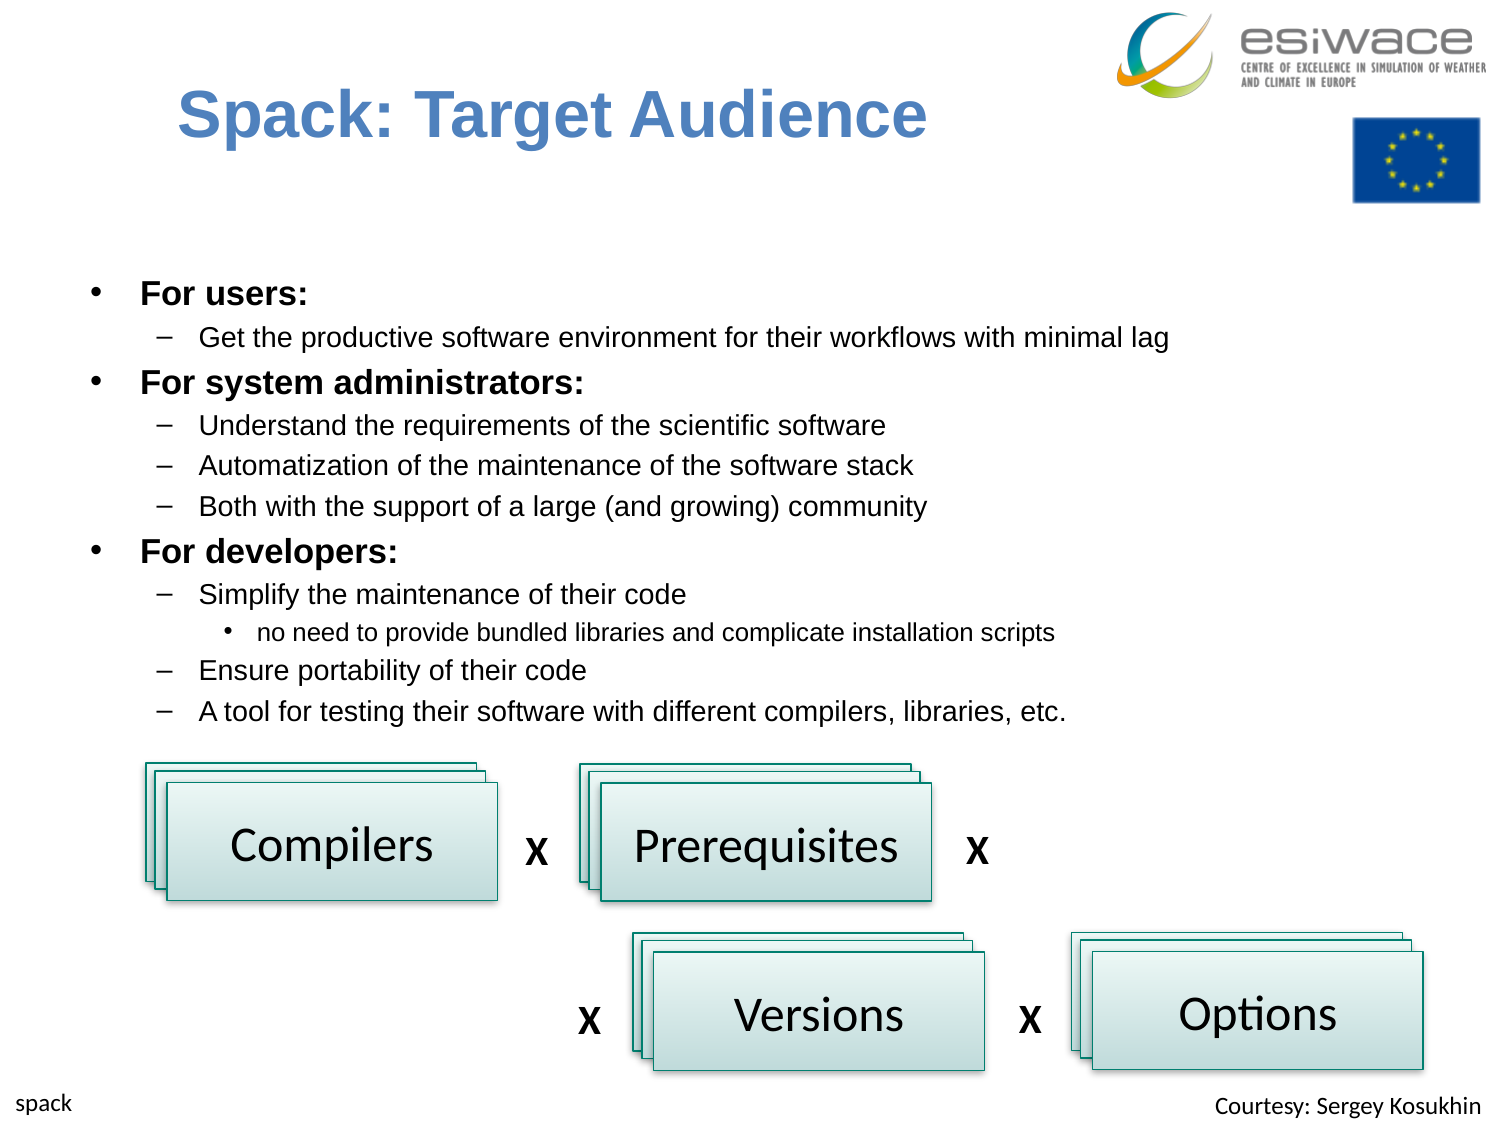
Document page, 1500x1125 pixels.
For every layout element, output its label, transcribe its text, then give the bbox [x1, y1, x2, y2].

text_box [145, 763, 1424, 1071]
picture [1351, 116, 1483, 206]
title Spack: Target Audience [14, 14, 1093, 208]
text_box spack [0, 1079, 88, 1125]
text_box Courtesy: Sergey Kosukhin [1200, 1082, 1498, 1125]
picture [1111, 11, 1486, 101]
list For users: Get the productive software environment for their workflows with minimal lag For system administrators: Understand the requirements of the scientific software Automatization of the maintenance of the software stack Both with the support of a large (and growing) community For developers: Simplify the maintenance of their code no need to provide bundled libraries and complicate installation scripts Ensure portability of their code A tool for testing their software with different compilers, libraries, etc. [75, 262, 1425, 736]
